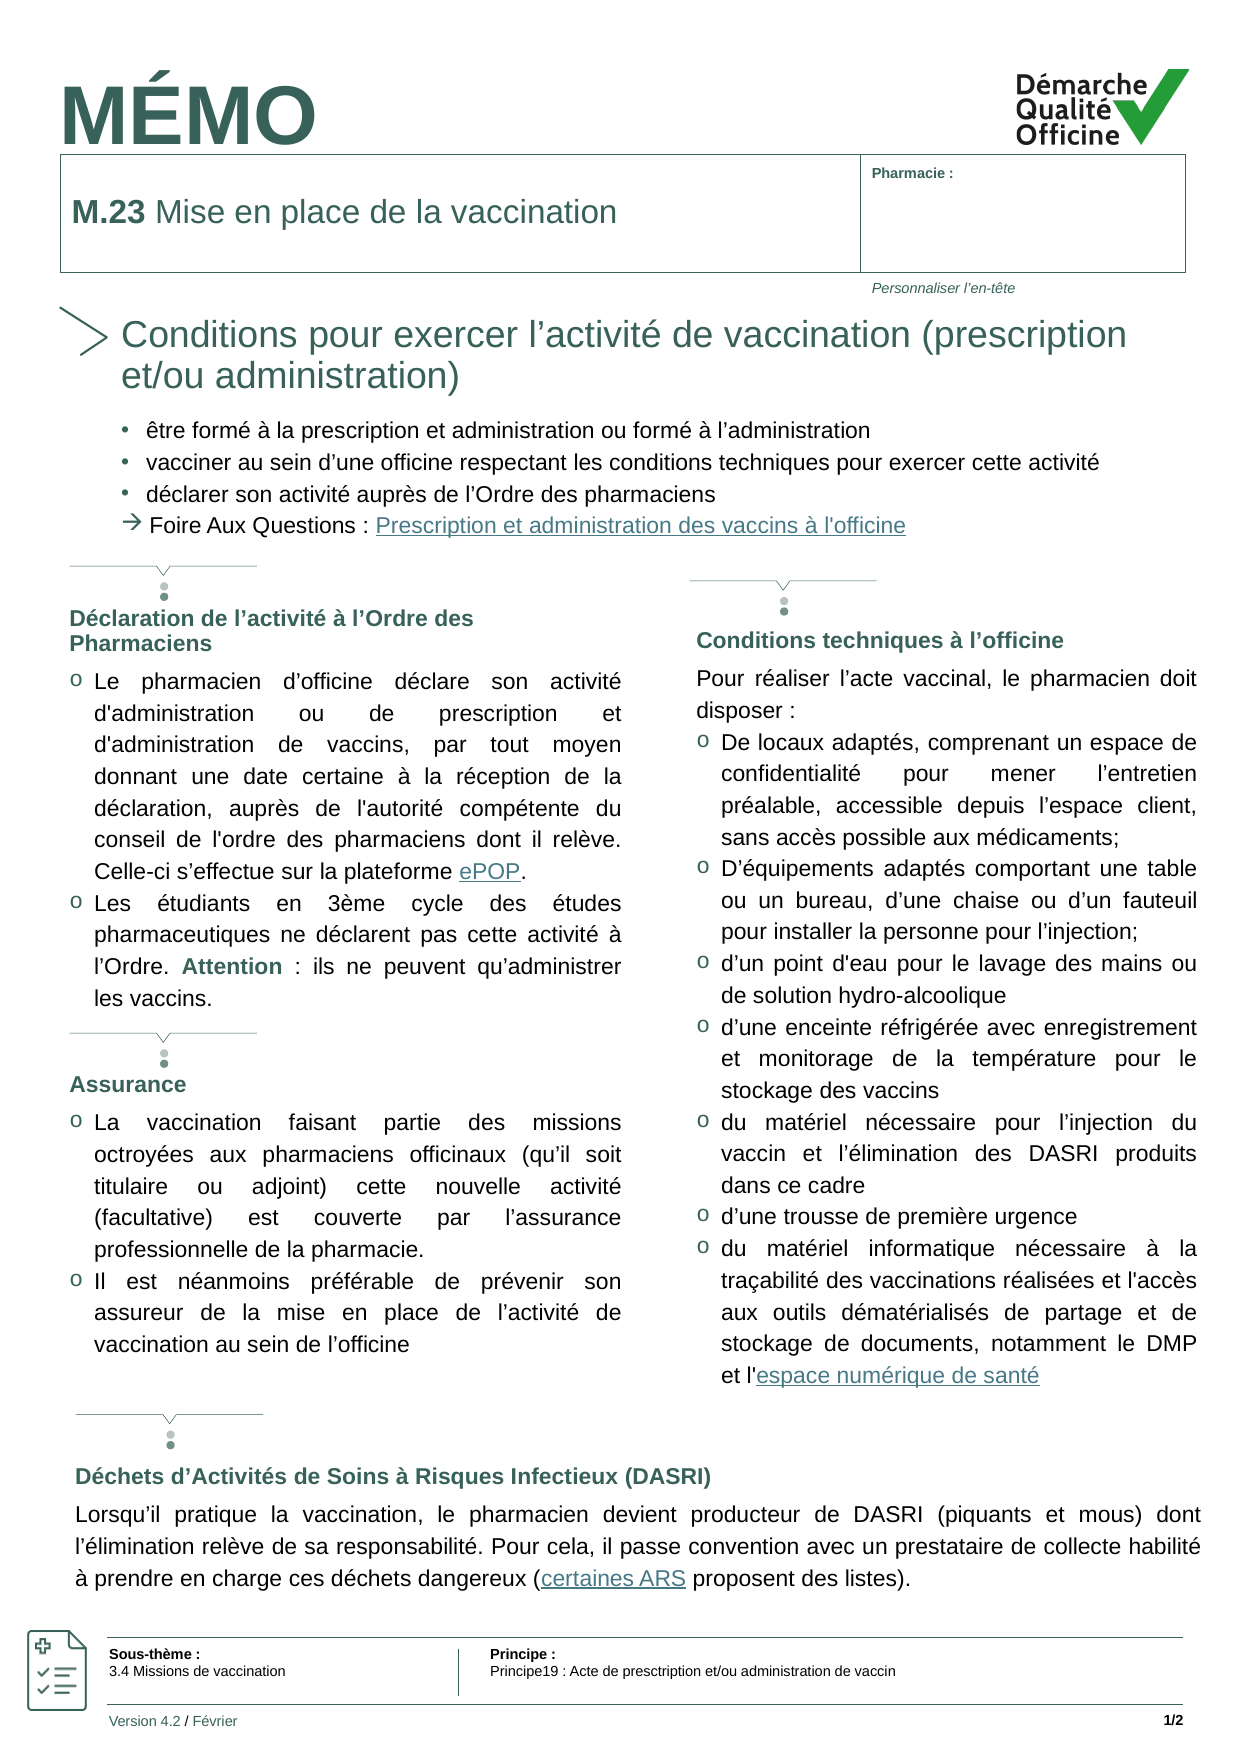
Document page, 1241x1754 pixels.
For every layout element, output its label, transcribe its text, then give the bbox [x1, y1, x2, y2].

slide_number 1/2 [1087, 1705, 1184, 1735]
list Personnaliser l’en-tête [860, 274, 1186, 307]
text_box Principe : Principe19 : Acte de presctription et/ou administration de vaccin [490, 1637, 1158, 1705]
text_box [69, 565, 258, 602]
list M.23 Mise en place de la vaccination [59, 153, 860, 273]
text_box être formé à la prescription et administration ou formé à l’administration vacciner au sein d’une officine respectant les conditions techniques pour exercer cette activité déclarer son activité auprès de l’Ordre des pharmaciens Foire Aux Questions : Prescription et administration des vaccins à l'officine [121, 411, 1133, 548]
text_box Déclaration de l’activité à l’Ordre des Pharmaciens Le pharmacien d’officine déclare son activité d'administration ou de prescription et d'administration de vaccins, par tout moyen donnant une date certaine à la réception de la déclaration, auprès de l'autorité compétente du conseil de l'ordre des pharmaciens dont il relève. Celle-ci s’effectue sur la plateforme ePOP. Les étudiants en 3ème cycle des études pharmaceutiques ne déclarent pas cette activité à l’Ordre. Attention : ils ne peuvent qu’administrer les vaccins. [69, 606, 622, 981]
title mémo [59, 76, 1033, 153]
text_box Conditions techniques à l’officine Pour réaliser l’acte vaccinal, le pharmacien doit disposer : De locaux adaptés, comprenant un espace de confidentialité pour mener l’entretien préalable, accessible depuis l’espace client, sans accès possible aux médicaments; D’équipements adaptés comportant une table ou un bureau, d’une chaise ou d’un fauteuil pour installer la personne pour l’injection; d’un point d'eau pour le lavage des mains ou de solution hydro-alcoolique d’une enceinte réfrigérée avec enregistrement et monitorage de la température pour le stockage des vaccins du matériel nécessaire pour l’injection du vaccin et l’élimination des DASRI produits dans ce cadre d’une trousse de première urgence du matériel informatique nécessaire à la traçabilité des vaccinations réalisées et l'accès aux outils dématérialisés de partage et de stockage de documents, notamment le DMP et l'espace numérique de santé [696, 628, 1198, 1358]
slide_number Version 4.2 / Février [108, 1706, 388, 1733]
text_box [69, 1032, 258, 1069]
text_box Assurance La vaccination faisant partie des missions octroyées aux pharmaciens officinaux (qu’il soit titulaire ou adjoint) cette nouvelle activité (facultative) est couverte par l’assurance professionnelle de la pharmacie. Il est néanmoins préférable de prévenir son assureur de la mise en place de l’activité de vaccination au sein de l’officine [69, 1072, 622, 1366]
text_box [59, 306, 108, 356]
picture [26, 1629, 87, 1712]
picture [1015, 69, 1191, 145]
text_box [689, 580, 878, 617]
text_box Déchets d’Activités de Soins à Risques Infectieux (DASRI) Lorsqu’il pratique la vaccination, le pharmacien devient producteur de DASRI (piquants et mous) dont l’élimination relève de sa responsabilité. Pour cela, il passe convention avec un prestataire de collecte habilité à prendre en charge ces déchets dangereux (certaines ARS proposent des listes). [75, 1464, 1202, 1582]
list Conditions pour exercer l’activité de vaccination (prescription et/ou administration) [121, 315, 1185, 381]
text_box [75, 1414, 264, 1450]
footer Sous-thème : 3.4 Missions de vaccination [109, 1637, 452, 1705]
list Pharmacie : [860, 153, 1186, 273]
